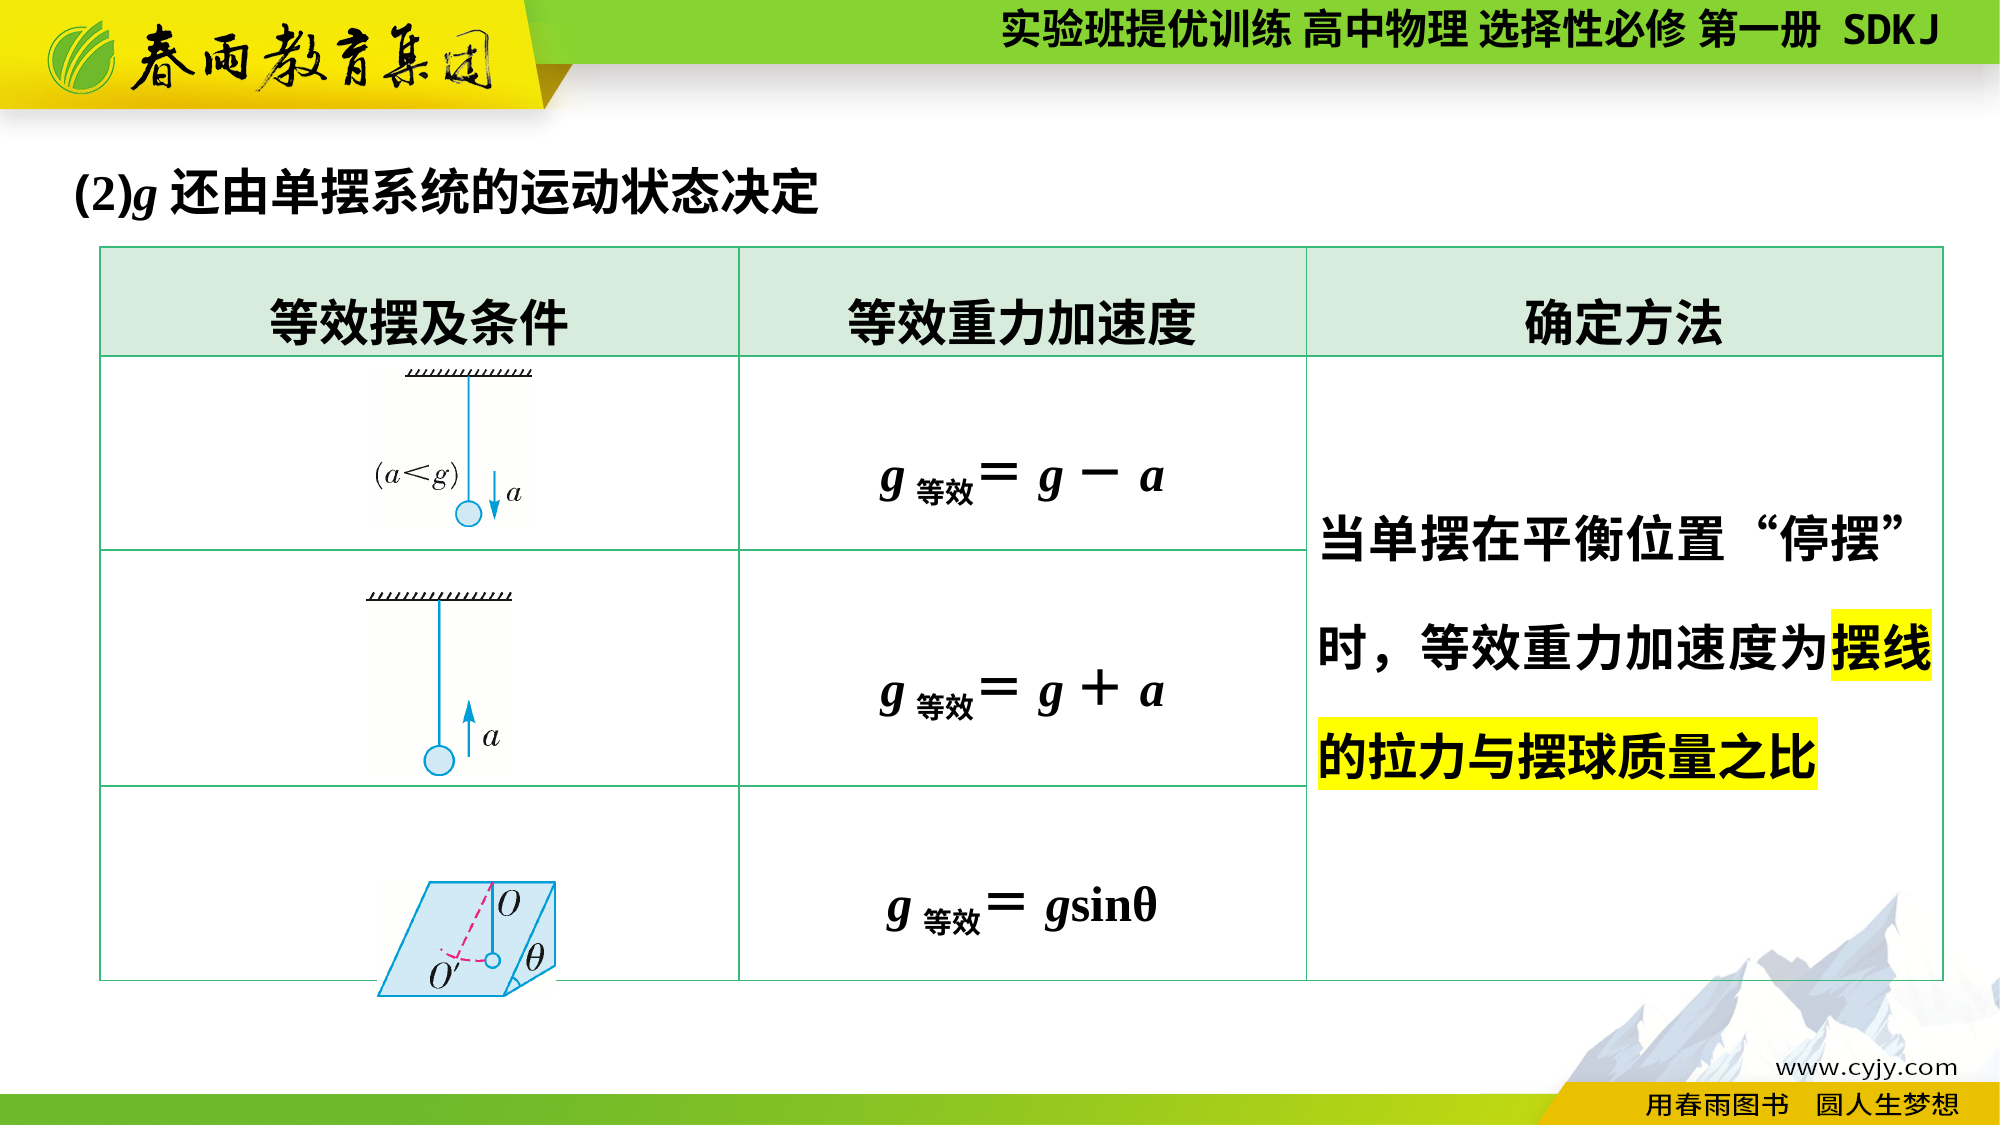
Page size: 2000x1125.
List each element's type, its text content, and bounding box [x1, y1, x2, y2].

table_cell [101, 787, 738, 980]
table_cell g等效＝gsinθ [740, 787, 1306, 980]
picture [0, 0, 2000, 1125]
table_header 确定方法 [1307, 248, 1942, 355]
table_header 等效重力加速度 [740, 248, 1306, 355]
list (2)g还由单摆系统的运动状态决定 [59, 122, 1944, 217]
table_cell [101, 357, 738, 549]
table_cell g等效＝g－a [740, 357, 1306, 549]
table_cell g等效＝g＋a [740, 551, 1306, 785]
table_cell 当单摆在平衡位置“停摆”时，等效重力加速度为摆线的拉力与摆球质量之比 [1307, 357, 1942, 980]
table_cell [101, 551, 738, 785]
table_header 等效摆及条件 [101, 248, 738, 355]
